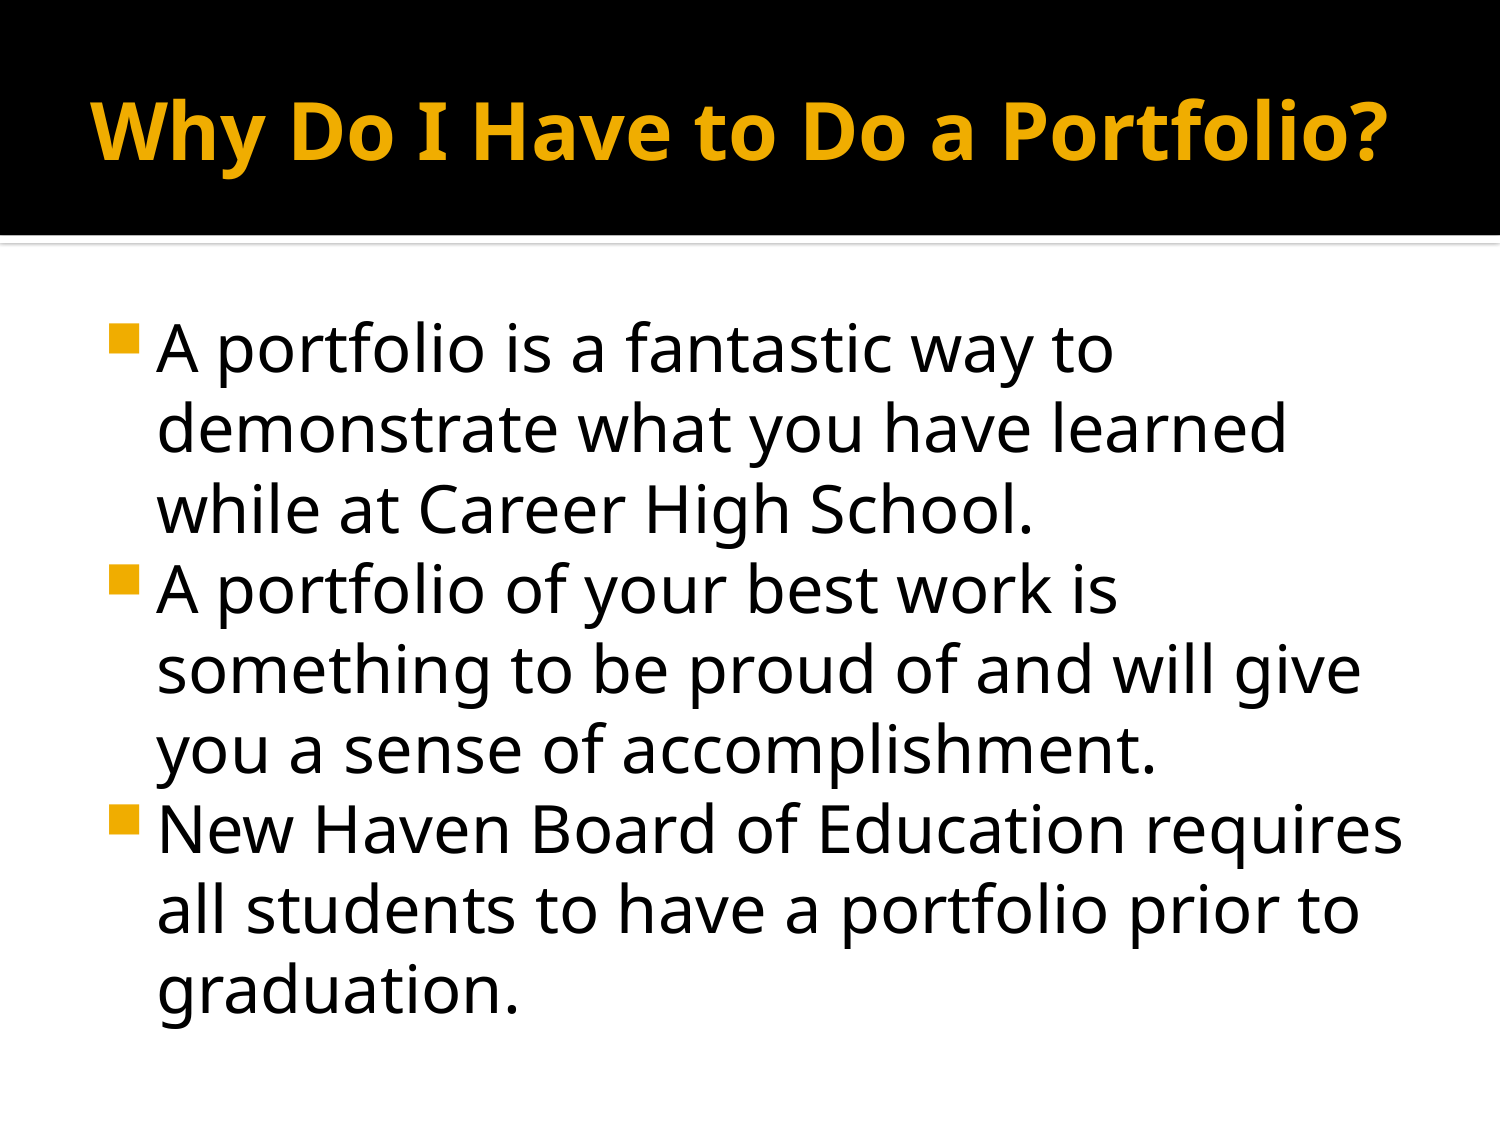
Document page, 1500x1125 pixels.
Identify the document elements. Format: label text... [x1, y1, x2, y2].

list A portfolio is a fantastic way to demonstrate what you have learned while at Career High School. A portfolio of your best work is something to be proud of and will give you a sense of accomplishment. New Haven Board of Education requires all students to have a portfolio prior to graduation. [75, 291, 1425, 1050]
title Why Do I Have to Do a Portfolio? [75, 25, 1425, 231]
